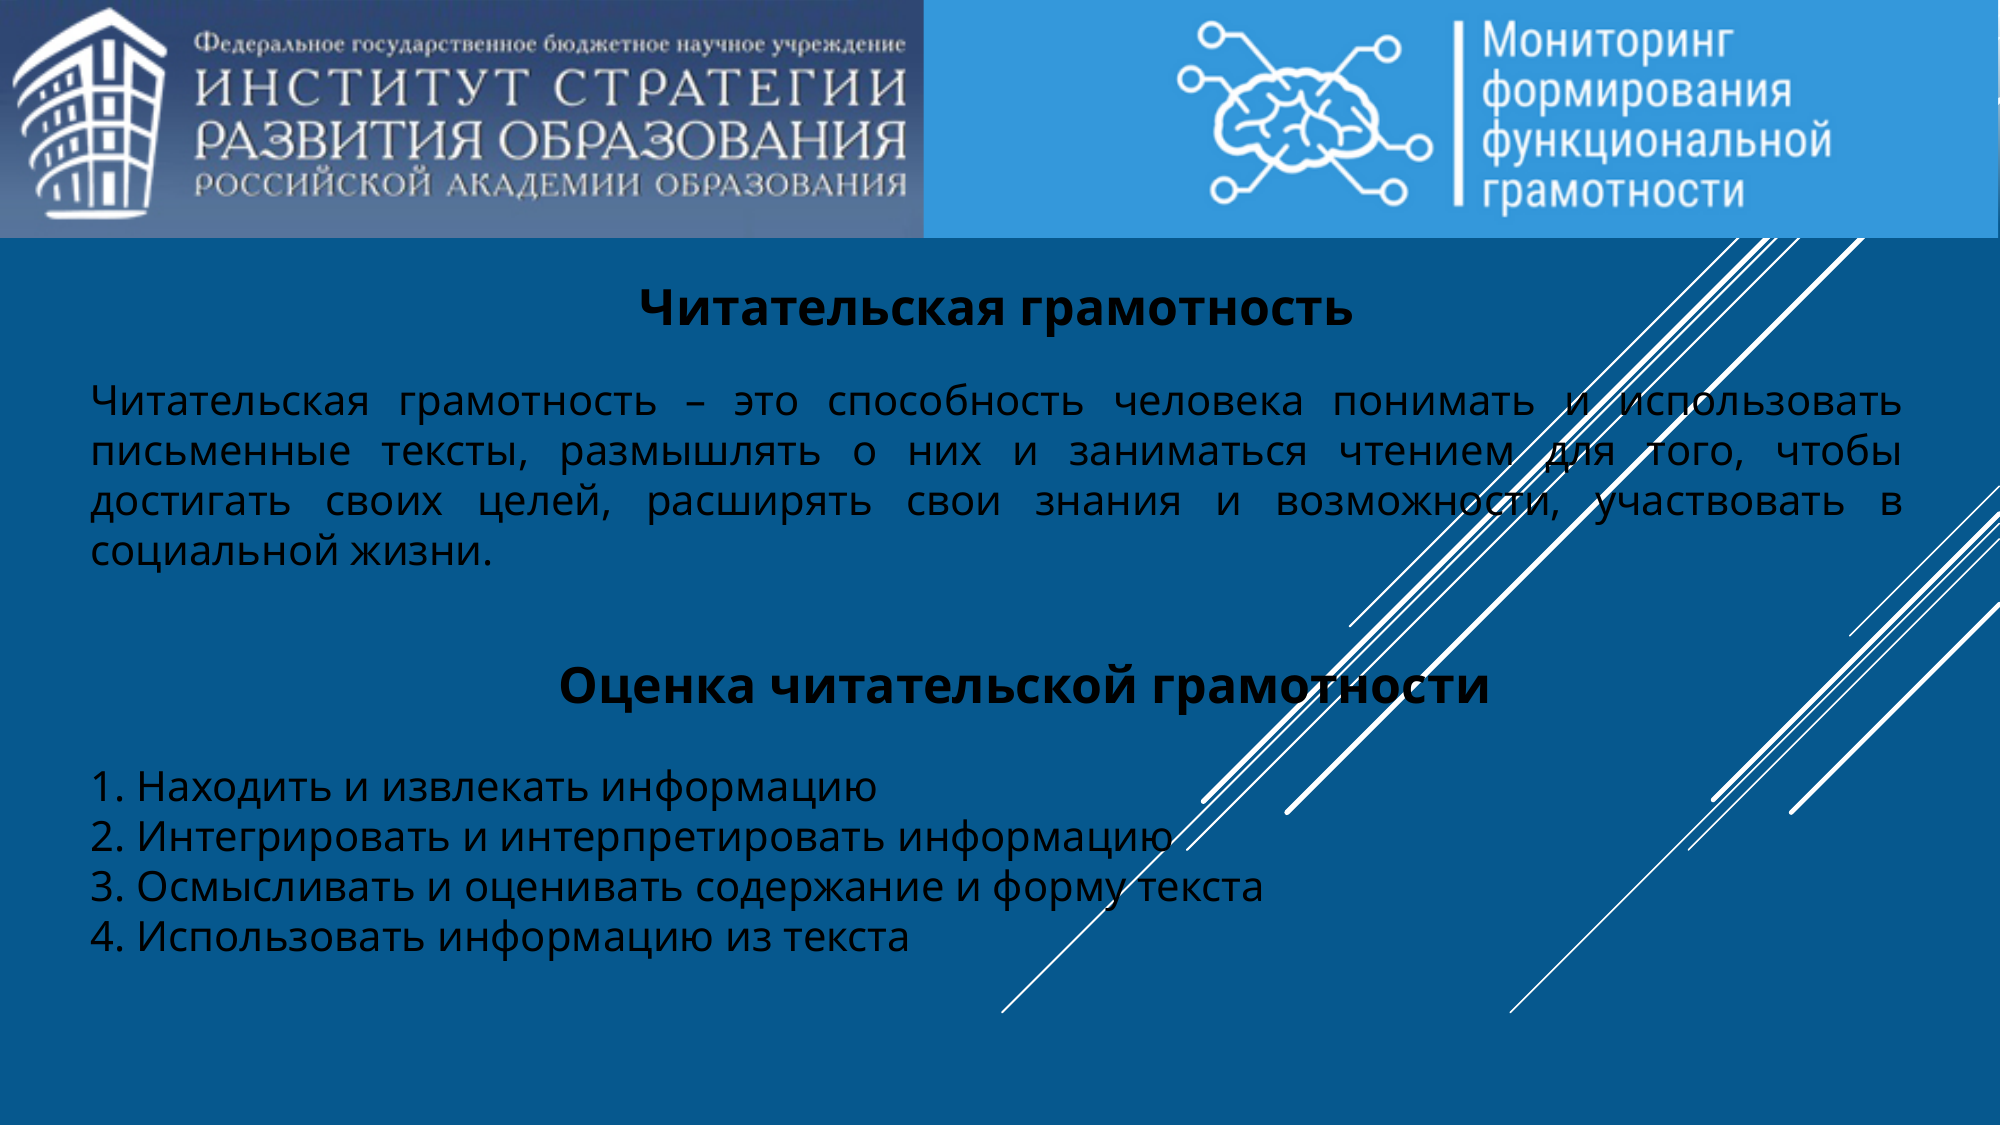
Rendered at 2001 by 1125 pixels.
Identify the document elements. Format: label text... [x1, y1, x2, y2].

text_box 1. Находить и извлекать информацию 2. Интегрировать и интерпретировать информацию 3. Осмысливать и оценивать содержание и форму текста 4. Использовать информацию из текста [75, 752, 1864, 968]
text_box Читательская грамотность [625, 268, 1370, 343]
picture [0, 0, 1999, 238]
text_box Оценка читательской грамотности [543, 646, 1507, 721]
text_box Читательская грамотность – это способность человека понимать и использовать письменные тексты, размышлять о них и заниматься чтением для того, чтобы достигать своих целей, расширять свои знания и возможности, участвовать в социальной жизни. [75, 366, 1919, 581]
